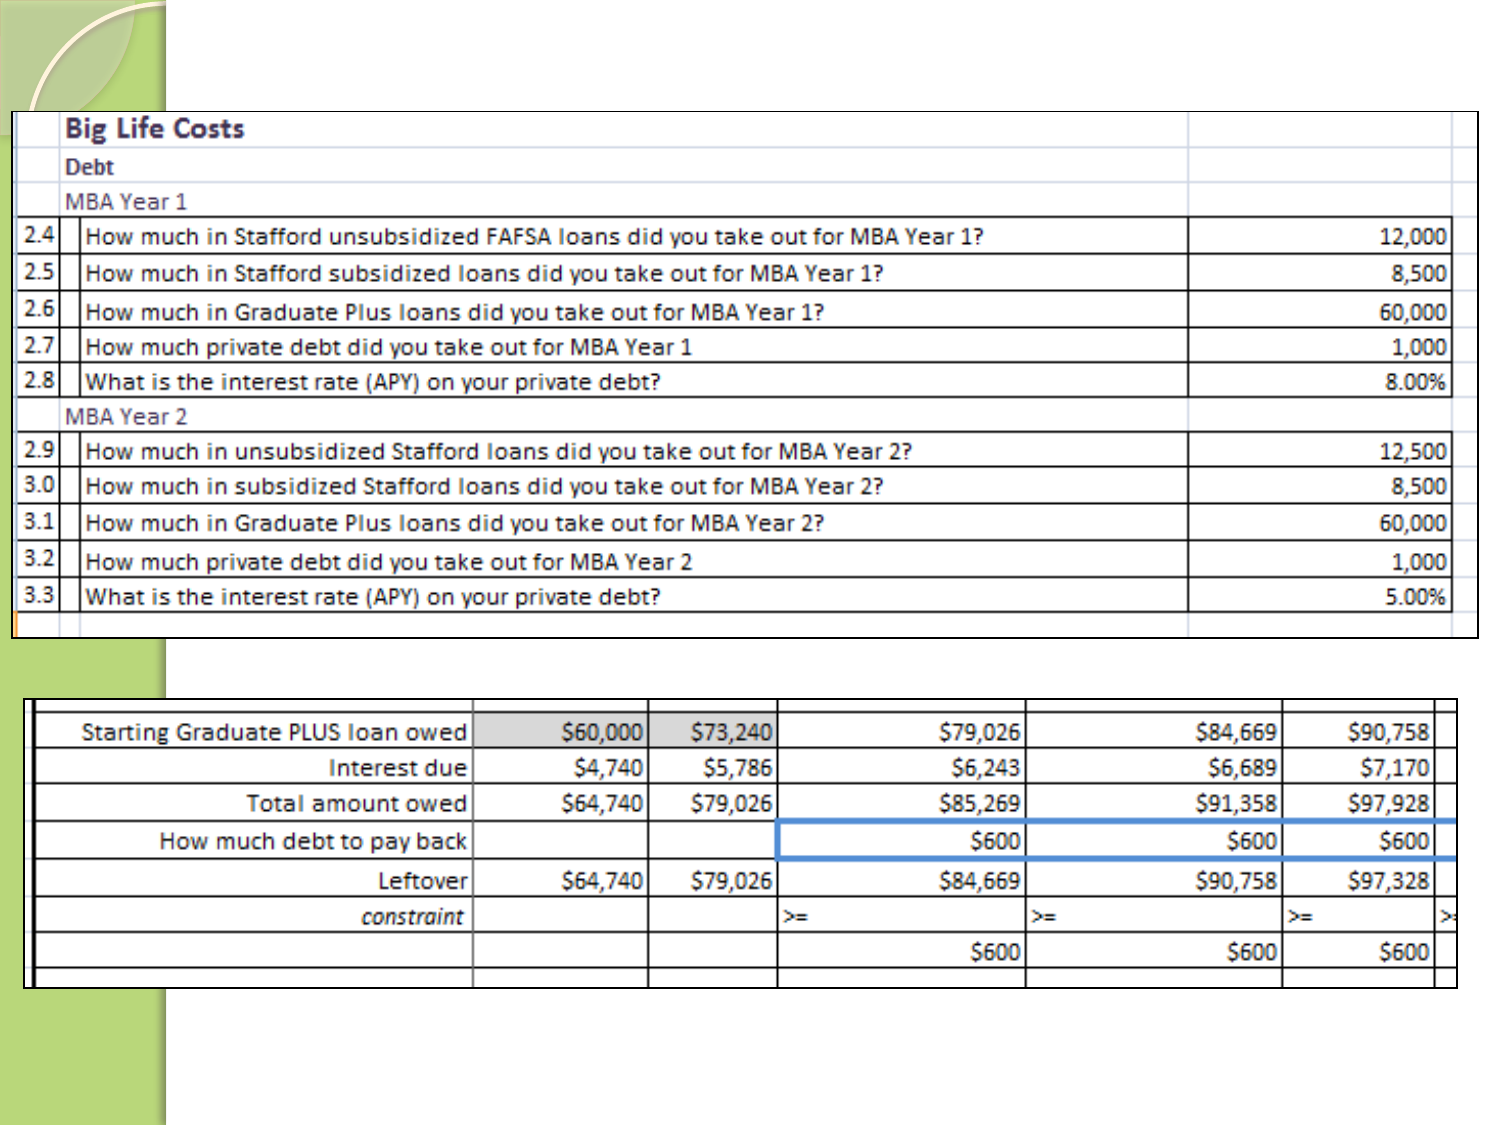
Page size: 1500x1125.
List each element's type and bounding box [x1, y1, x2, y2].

picture [12, 112, 1478, 638]
picture [24, 699, 1457, 988]
